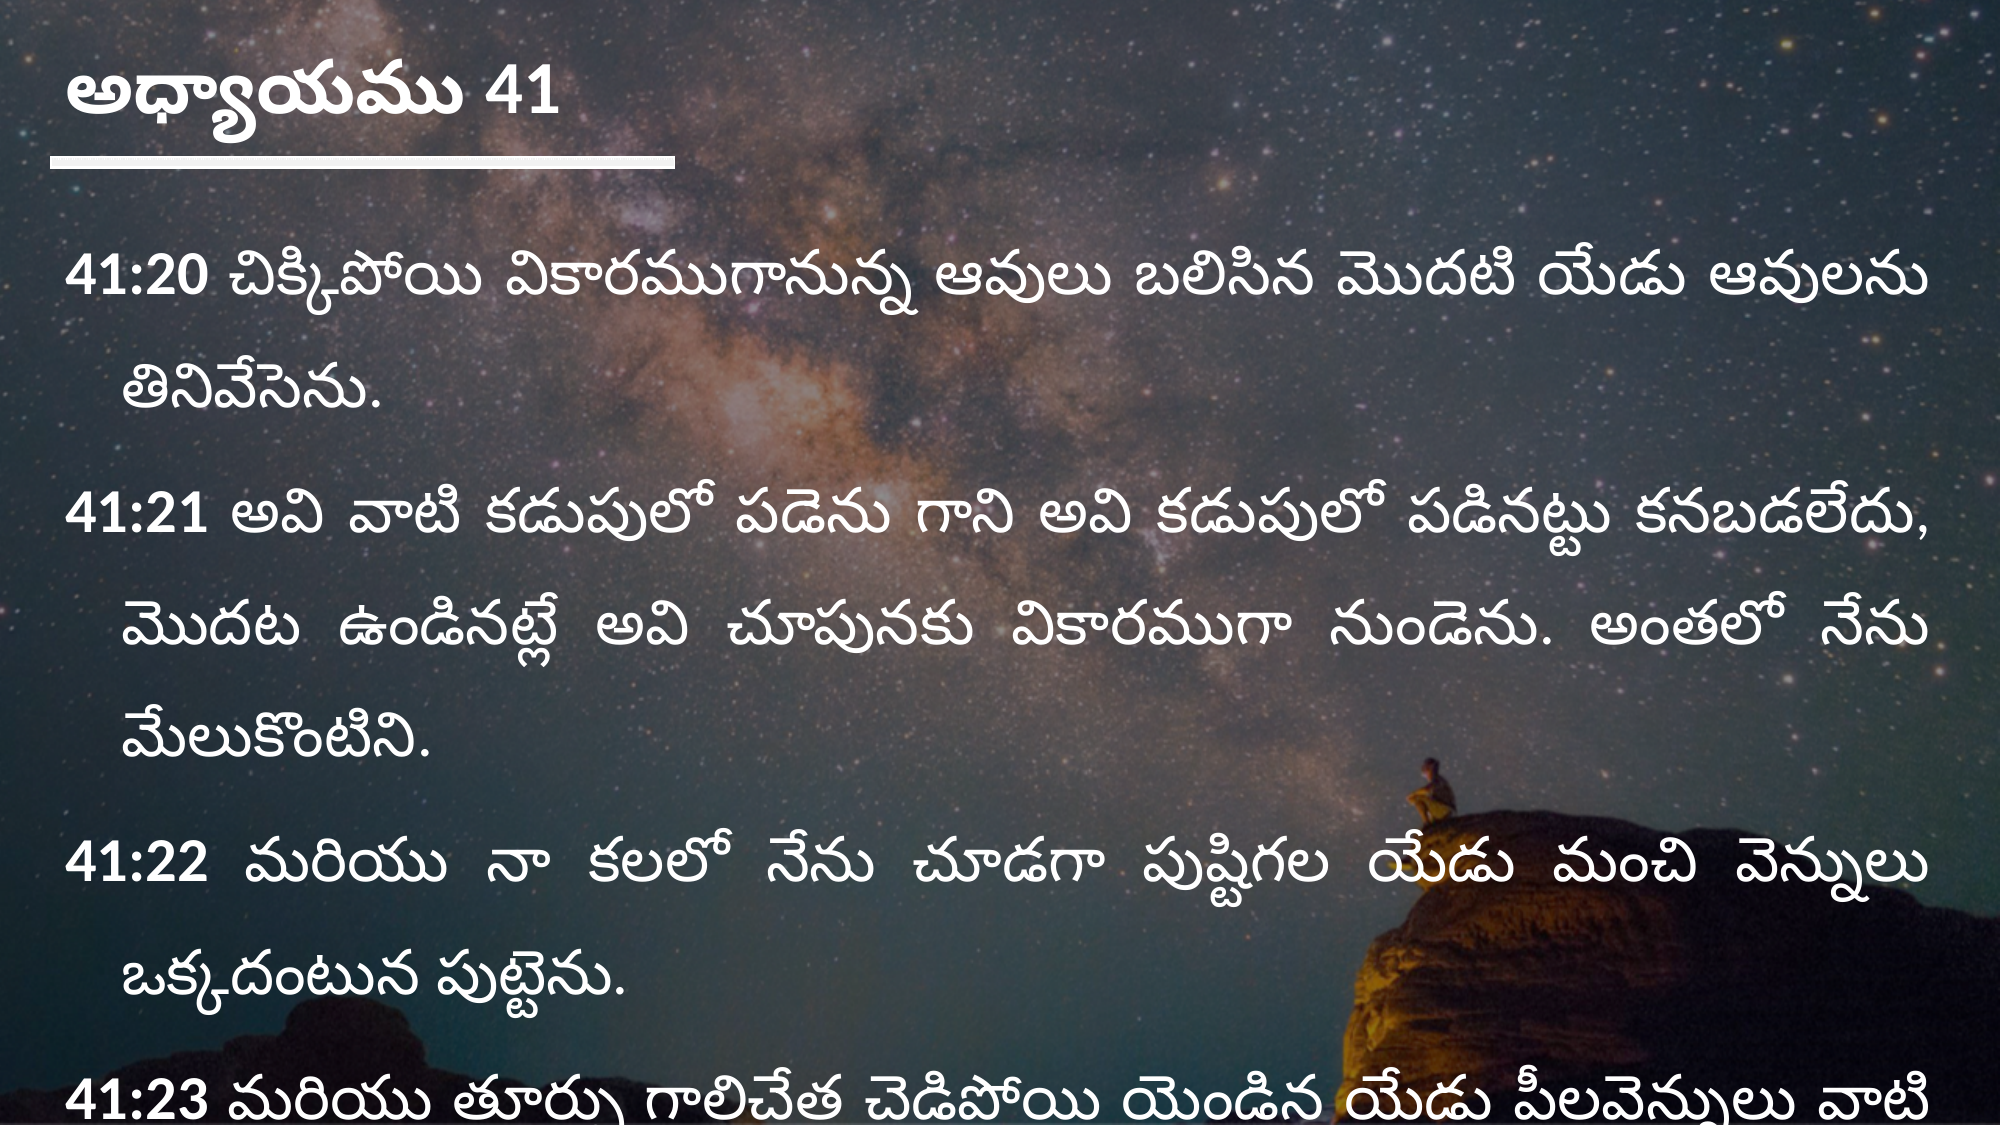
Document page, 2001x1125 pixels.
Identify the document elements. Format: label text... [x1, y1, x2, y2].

picture [0, 0, 2000, 1125]
title అధ్యాయము 41 [50, 0, 1925, 167]
list 41:20 చిక్కిపోయి వికారముగానున్న ఆవులు బలిసిన మొదటి యేడు ఆవులను తినివేసెను. 41:21 అవి వాటి కడుపులో పడెను గాని అవి కడుపులో పడినట్టు కనబడలేదు, మొదట ఉండినట్లే అవి చూపునకు వికారముగా నుండెను. అంతలో నేను మేలుకొంటిని. 41:22 మరియు నా కలలో నేను చూడగా పుష్టిగల యేడు మంచి వెన్నులు ఒక్కదంటున పుట్టెను. 41:23 మరియు తూర్పు గాలిచేత చెడిపోయి యెండిన యేడు పీలవెన్నులు వాటి తరువాత మొలిచెను. [50, 187, 1946, 1063]
